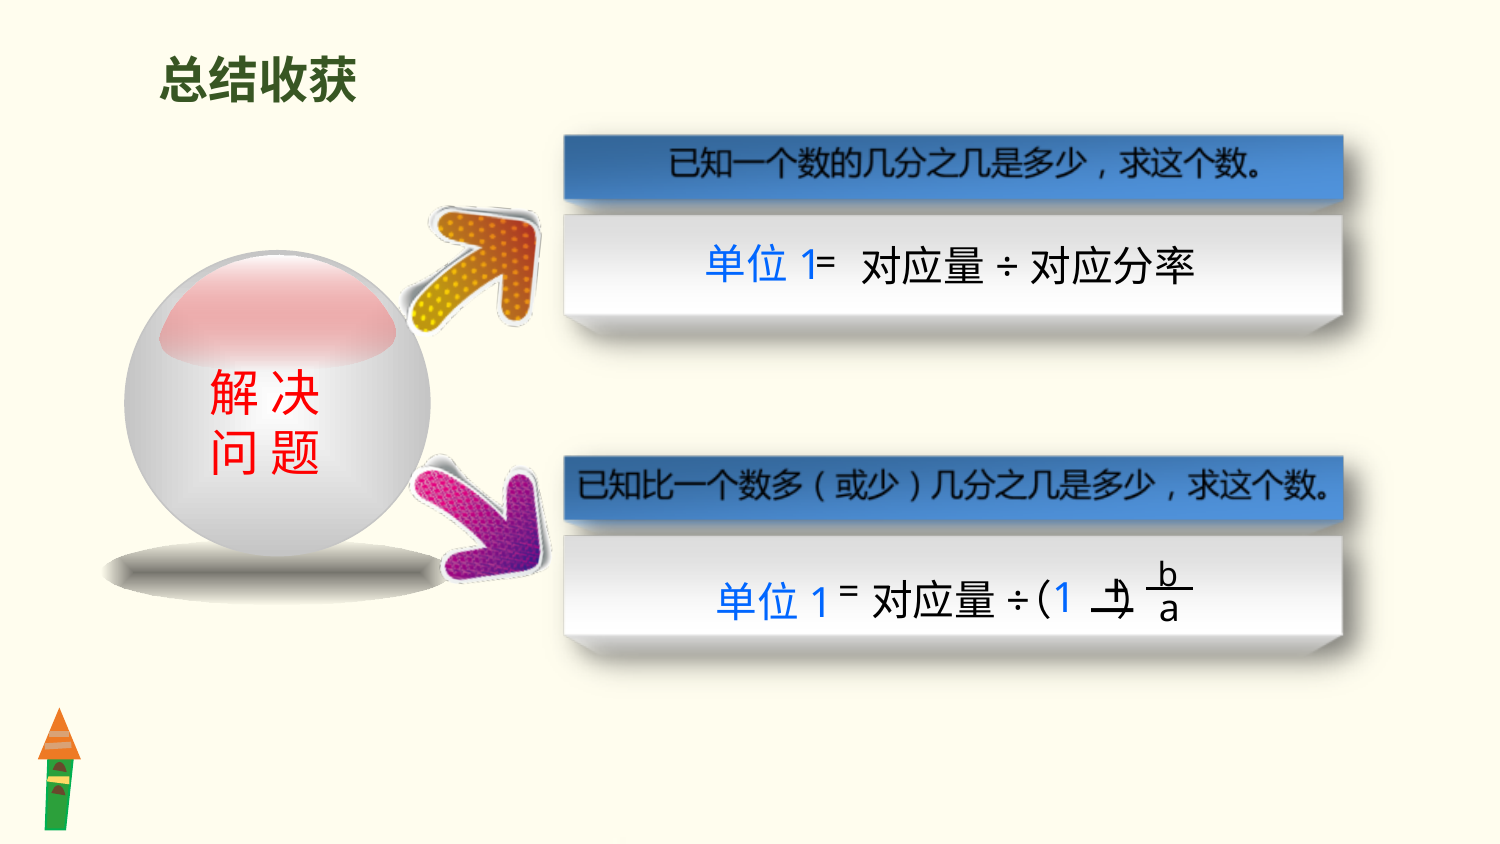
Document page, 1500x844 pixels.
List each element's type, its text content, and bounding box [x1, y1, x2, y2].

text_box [690, 205, 1236, 299]
text_box 总结收获 [147, 42, 371, 115]
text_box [100, 250, 453, 605]
picture [0, 0, 1500, 844]
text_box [700, 538, 1260, 653]
